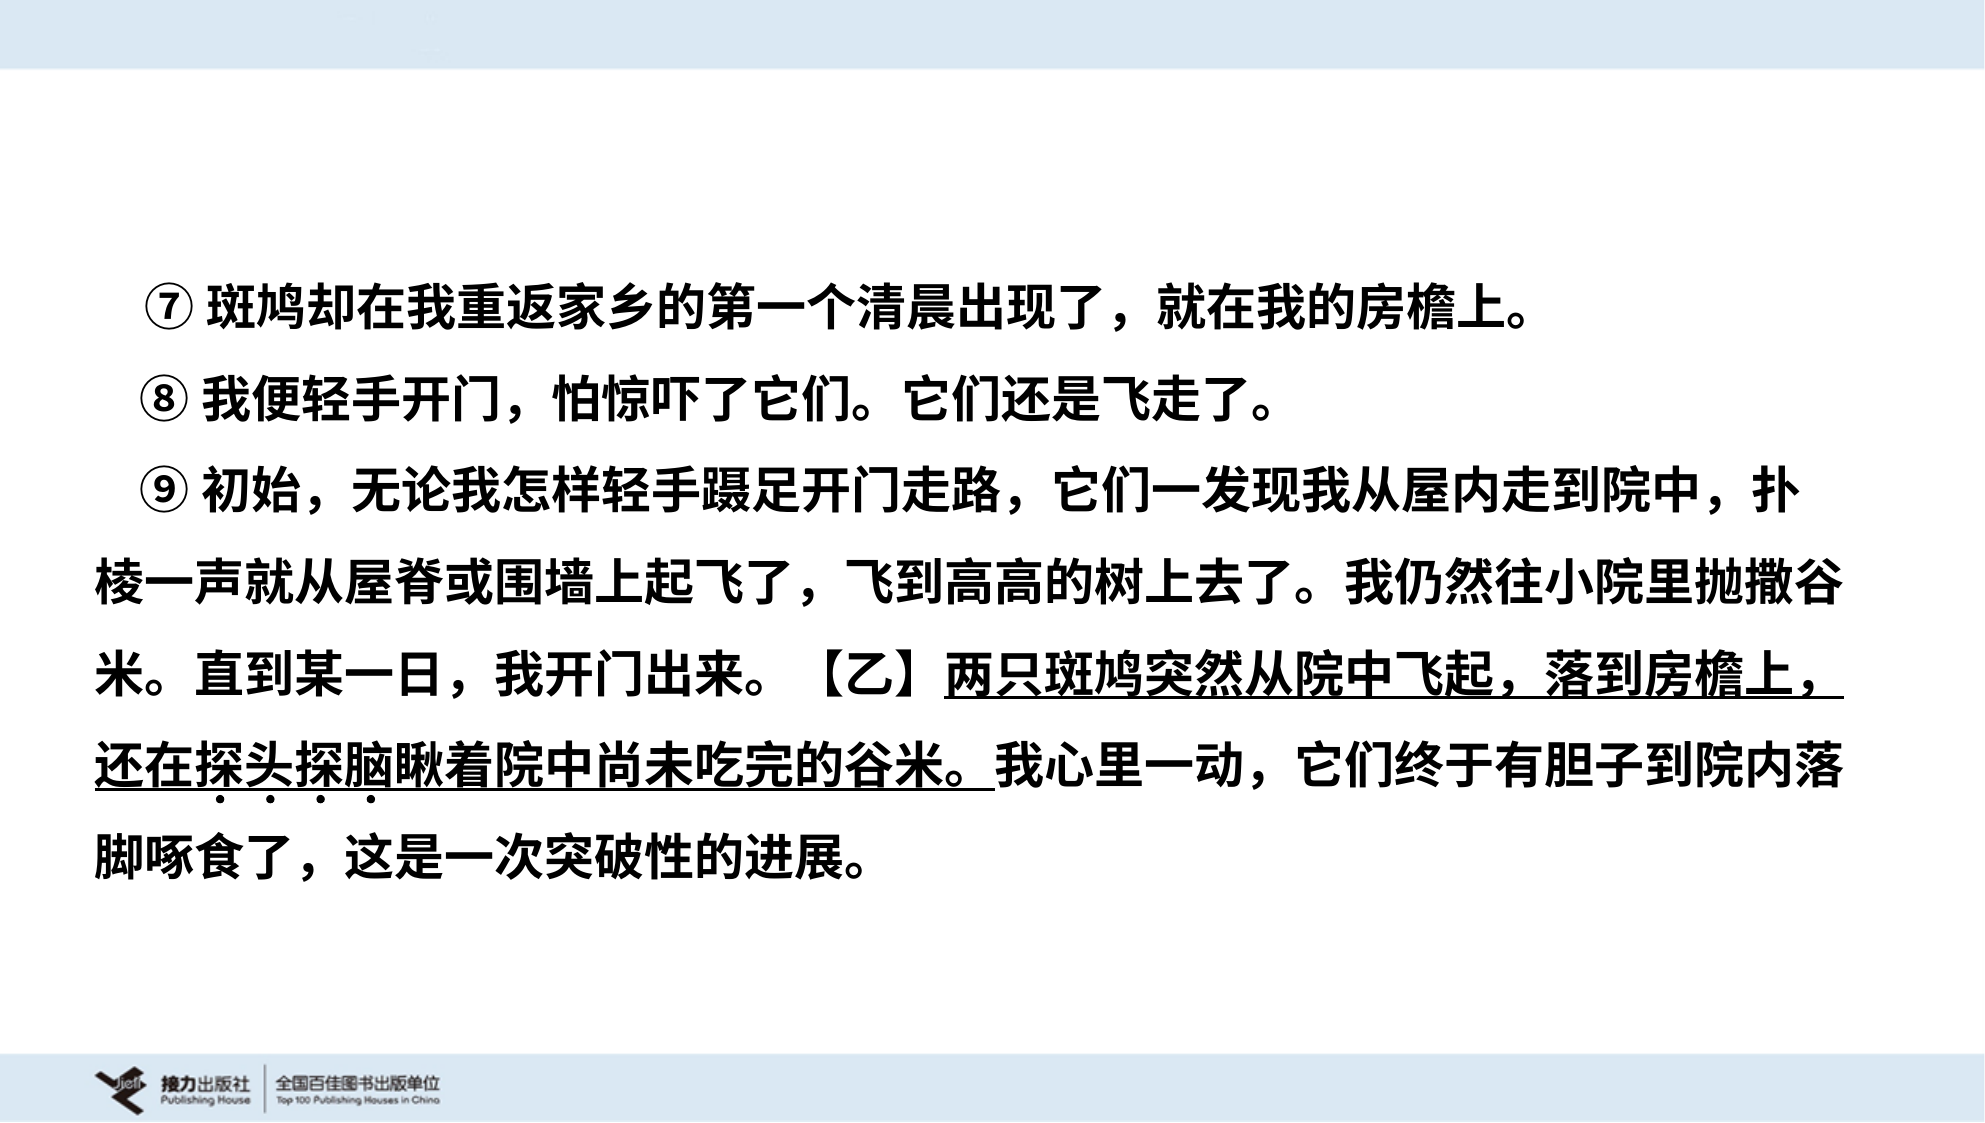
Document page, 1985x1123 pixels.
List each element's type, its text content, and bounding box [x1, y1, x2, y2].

text_box [215, 794, 225, 804]
picture [0, 0, 1985, 1122]
text_box ⑦斑鸠却在我重返家乡的第一个清晨出现了，就在我的房檐上。 ⑧我便轻手开门，怕惊吓了它们。它们还是飞走了。 ⑨初始，无论我怎样轻手蹑足开门走路，它们一发现我从屋内走到院中，扑 棱一声就从屋脊或围墙上起飞了，飞到高高的树上去了。我仍然往小院里抛撒谷 米。直到某一日，我开门出来。【乙】两只斑鸠突然从院中飞起，落到房檐上， 还在探头探脑瞅着院中尚未吃完的谷米。我心里一动，它们终于有胆子到院内落 脚啄食了，这是一次突破性的进展。 [94, 243, 1892, 886]
text_box [316, 794, 325, 804]
text_box [366, 794, 376, 804]
text_box [266, 794, 275, 804]
